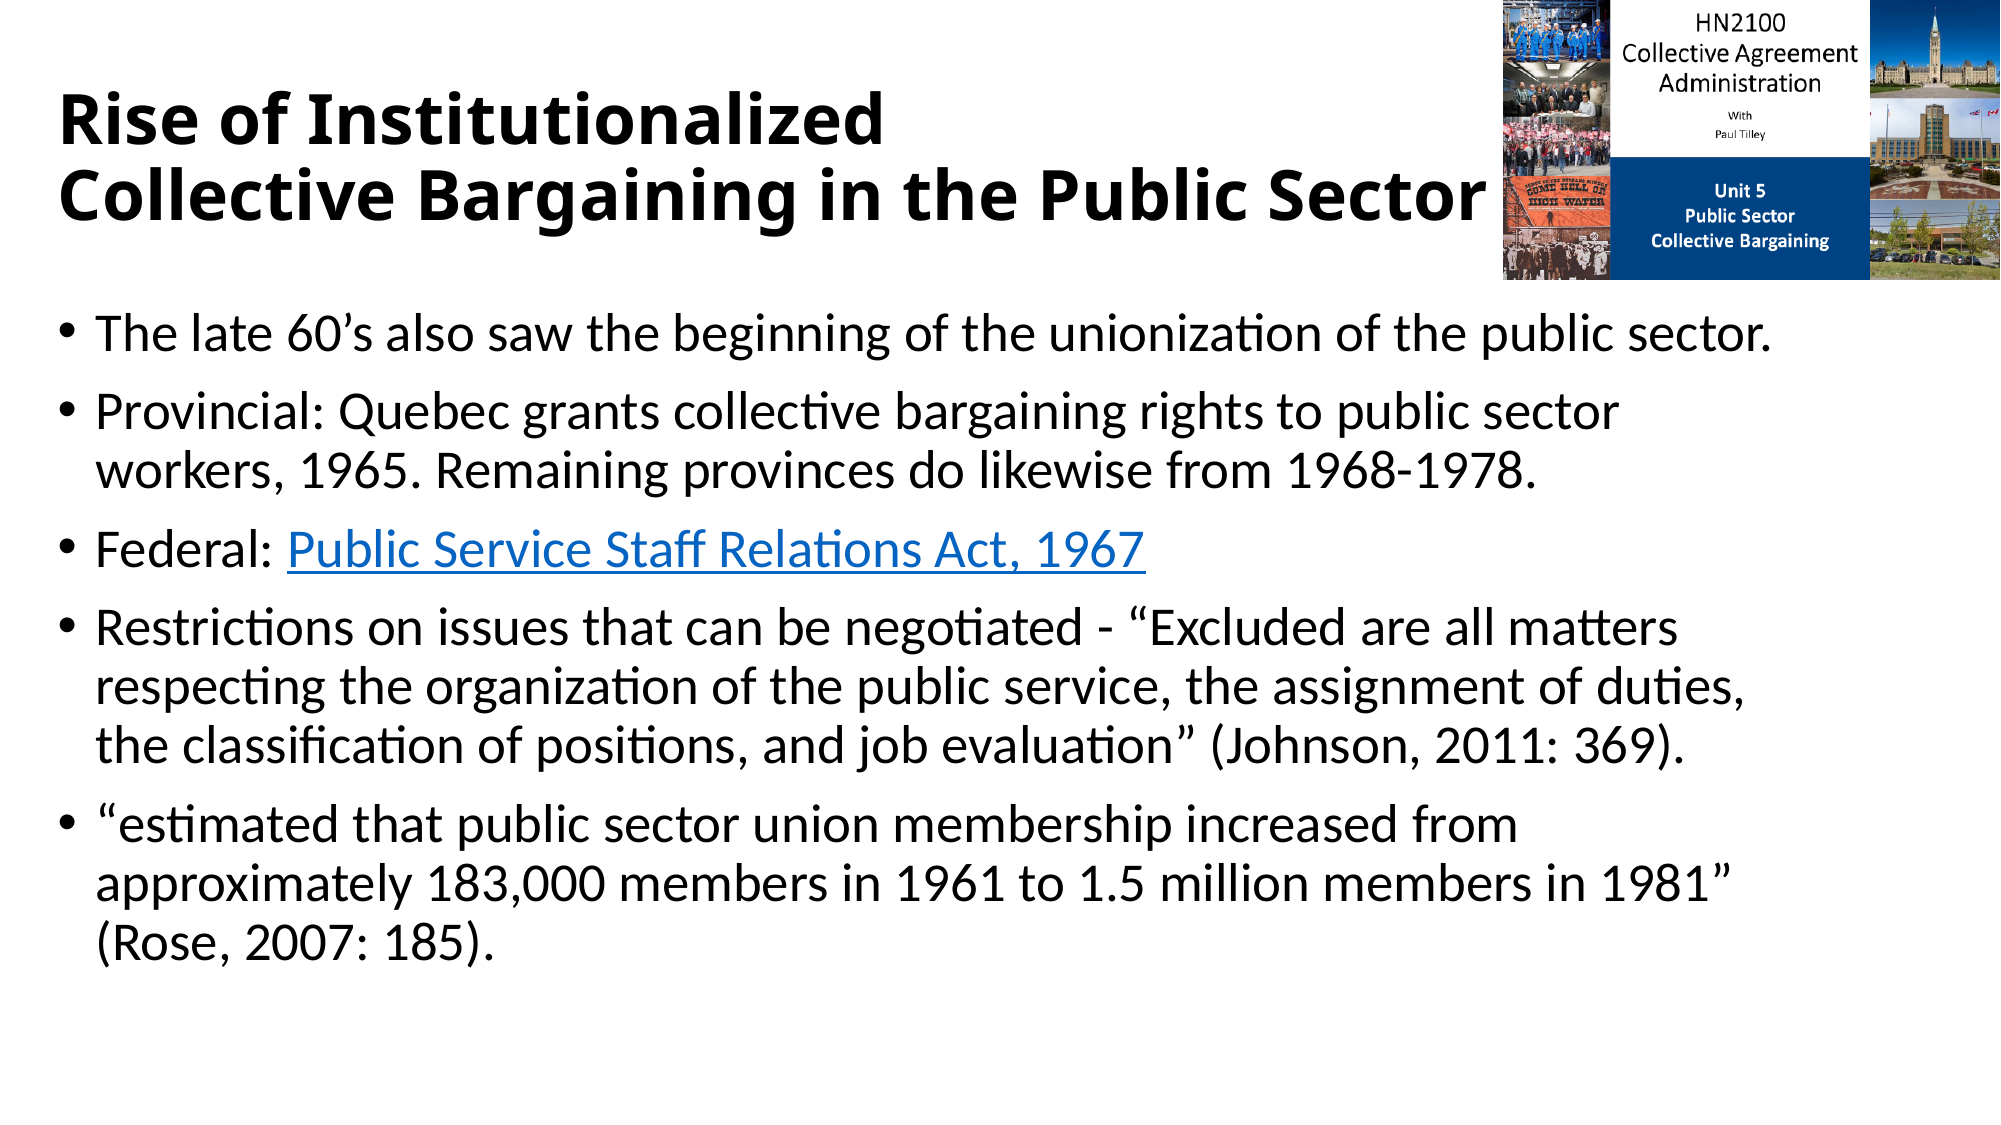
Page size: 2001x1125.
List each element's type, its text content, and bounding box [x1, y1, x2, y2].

picture [1503, 0, 2000, 280]
title Rise of Institutionalized Collective Bargaining in the Public Sector [42, 51, 1503, 269]
list The late 60’s also saw the beginning of the unionization of the public sector. Provincial: Quebec grants collective bargaining rights to public sector workers, 1965. Remaining provinces do likewise from 1968-1978. Federal: Public Service Staff Relations Act, 1967 Restrictions on issues that can be negotiated - “Excluded are all matters respecting the organization of the public service, the assignment of duties, the classification of positions, and job evaluation” (Johnson, 2011: 369). “estimated that public sector union membership increased from approximately 183,000 members in 1961 to 1.5 million members in 1981” (Rose, 2007: 185). [42, 296, 1804, 1016]
